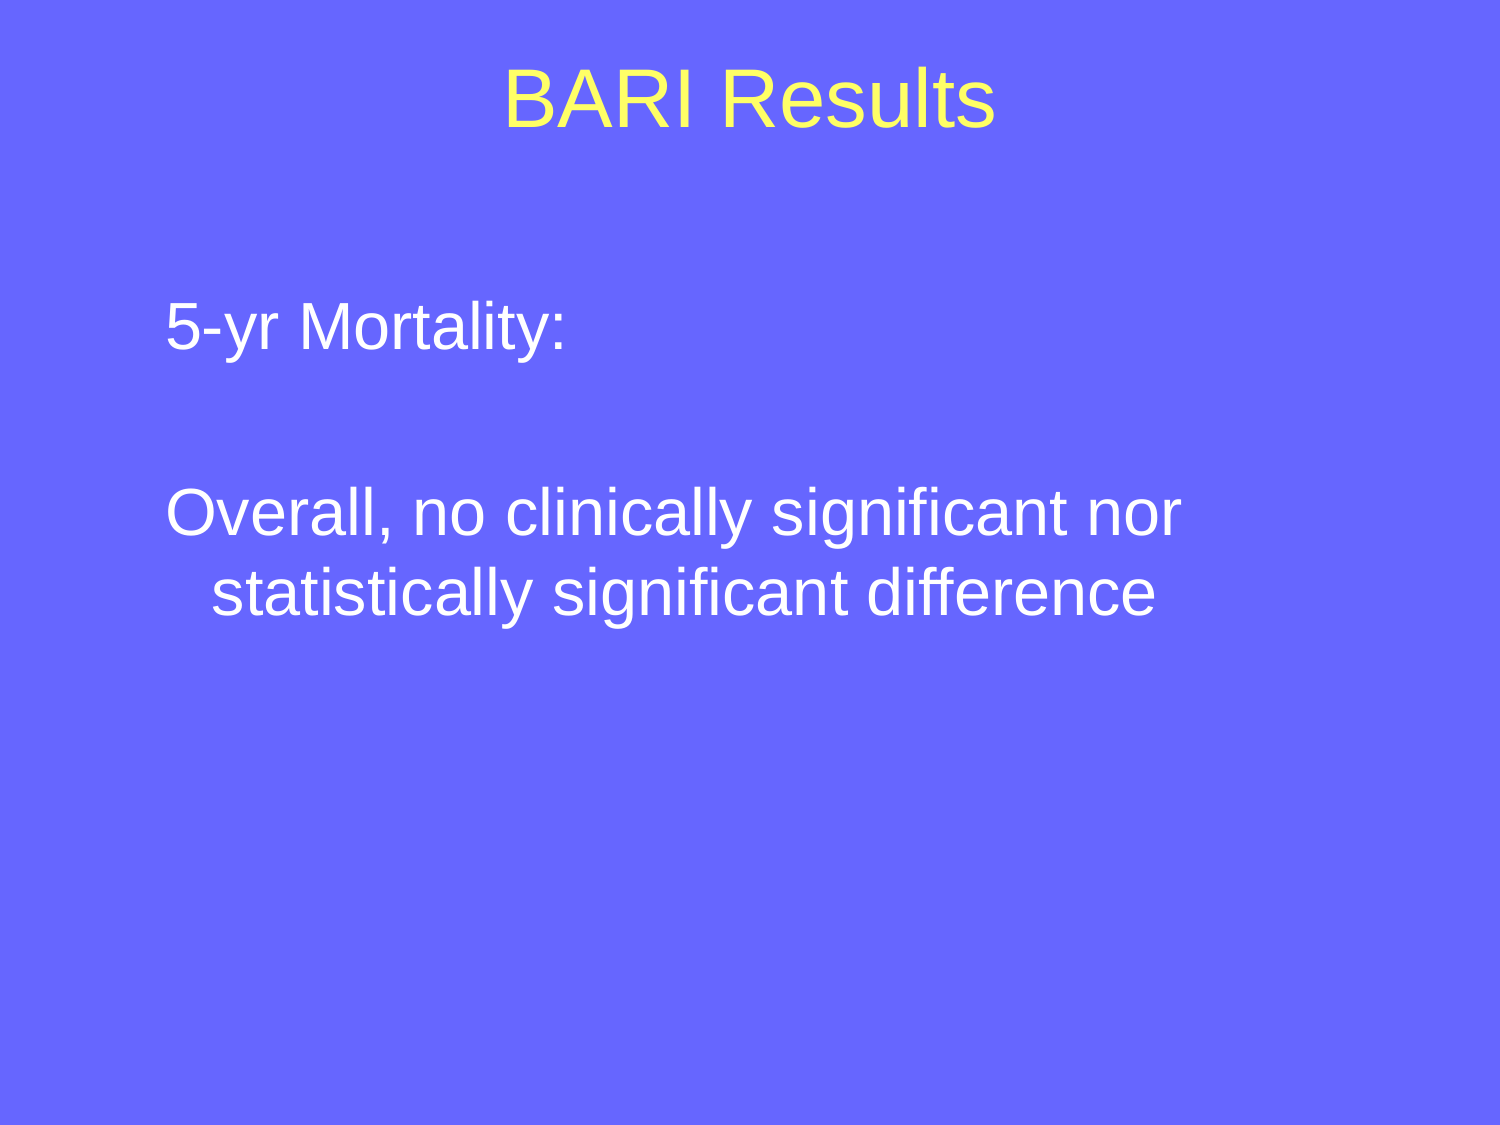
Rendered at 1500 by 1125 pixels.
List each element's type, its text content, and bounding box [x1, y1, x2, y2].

title BARI Results [74, 0, 1426, 188]
list 5-yr Mortality: Overall, no clinically significant nor statistically significant difference [74, 274, 1426, 1101]
